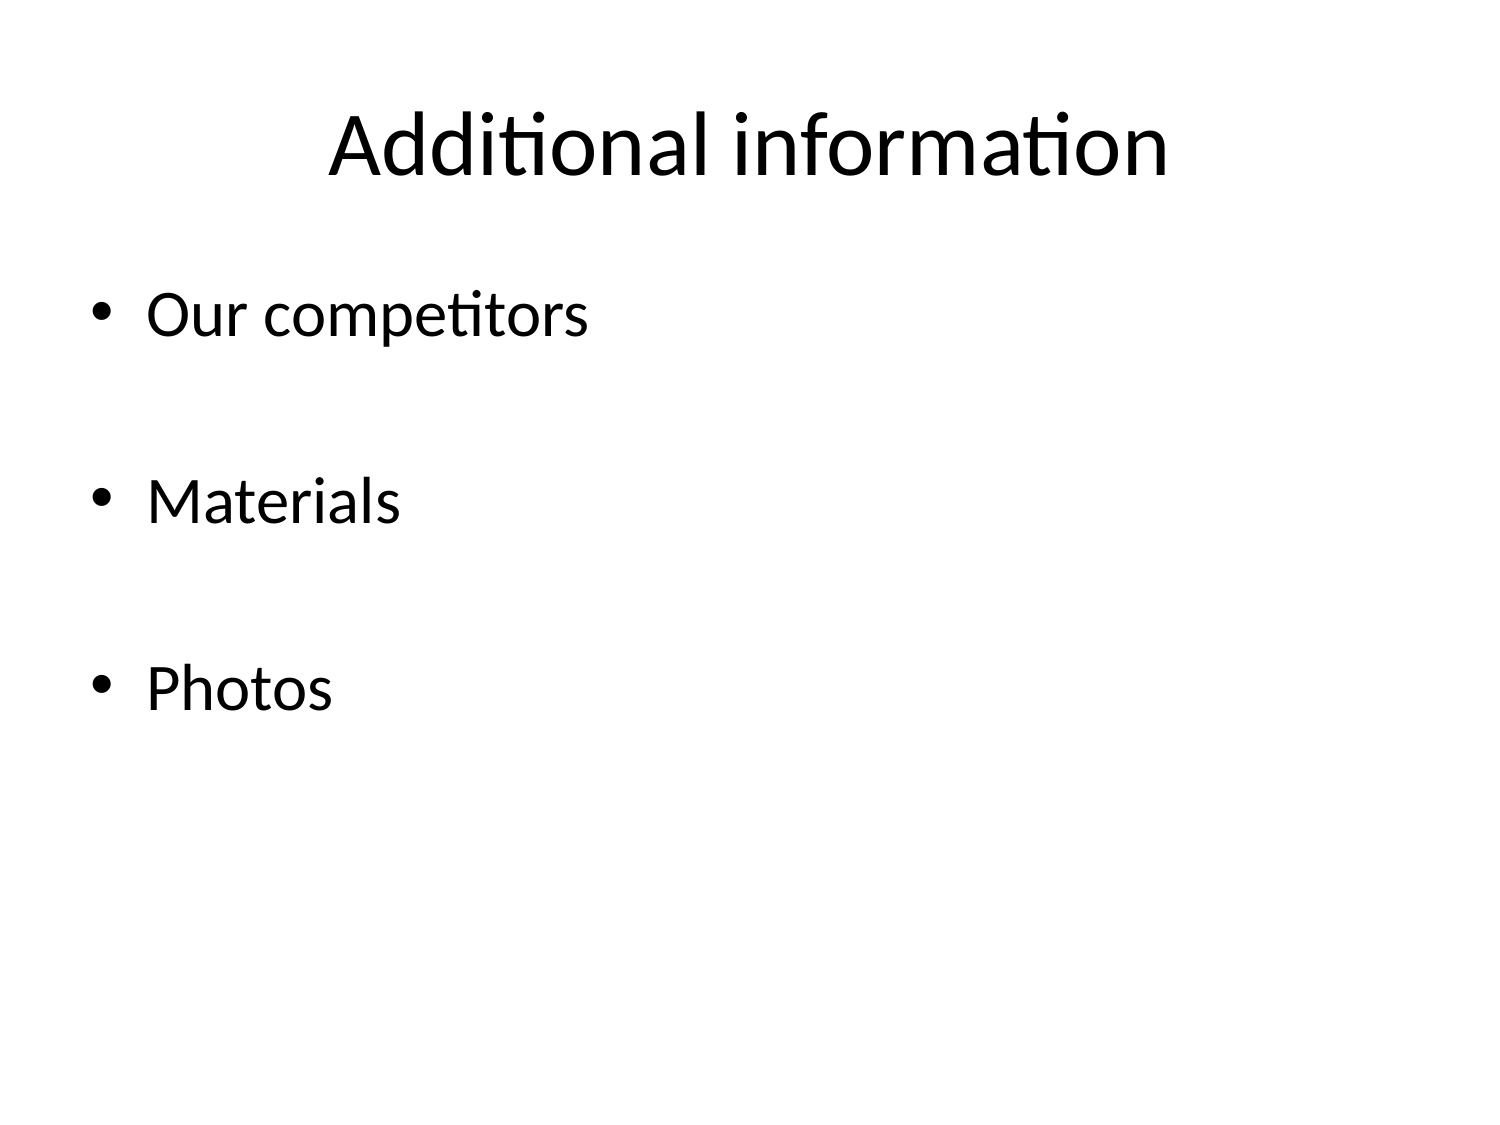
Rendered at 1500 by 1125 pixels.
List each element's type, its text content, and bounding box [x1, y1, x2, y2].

list Our competitors Materials Photos [75, 262, 1425, 1005]
title Additional information [75, 45, 1425, 233]
